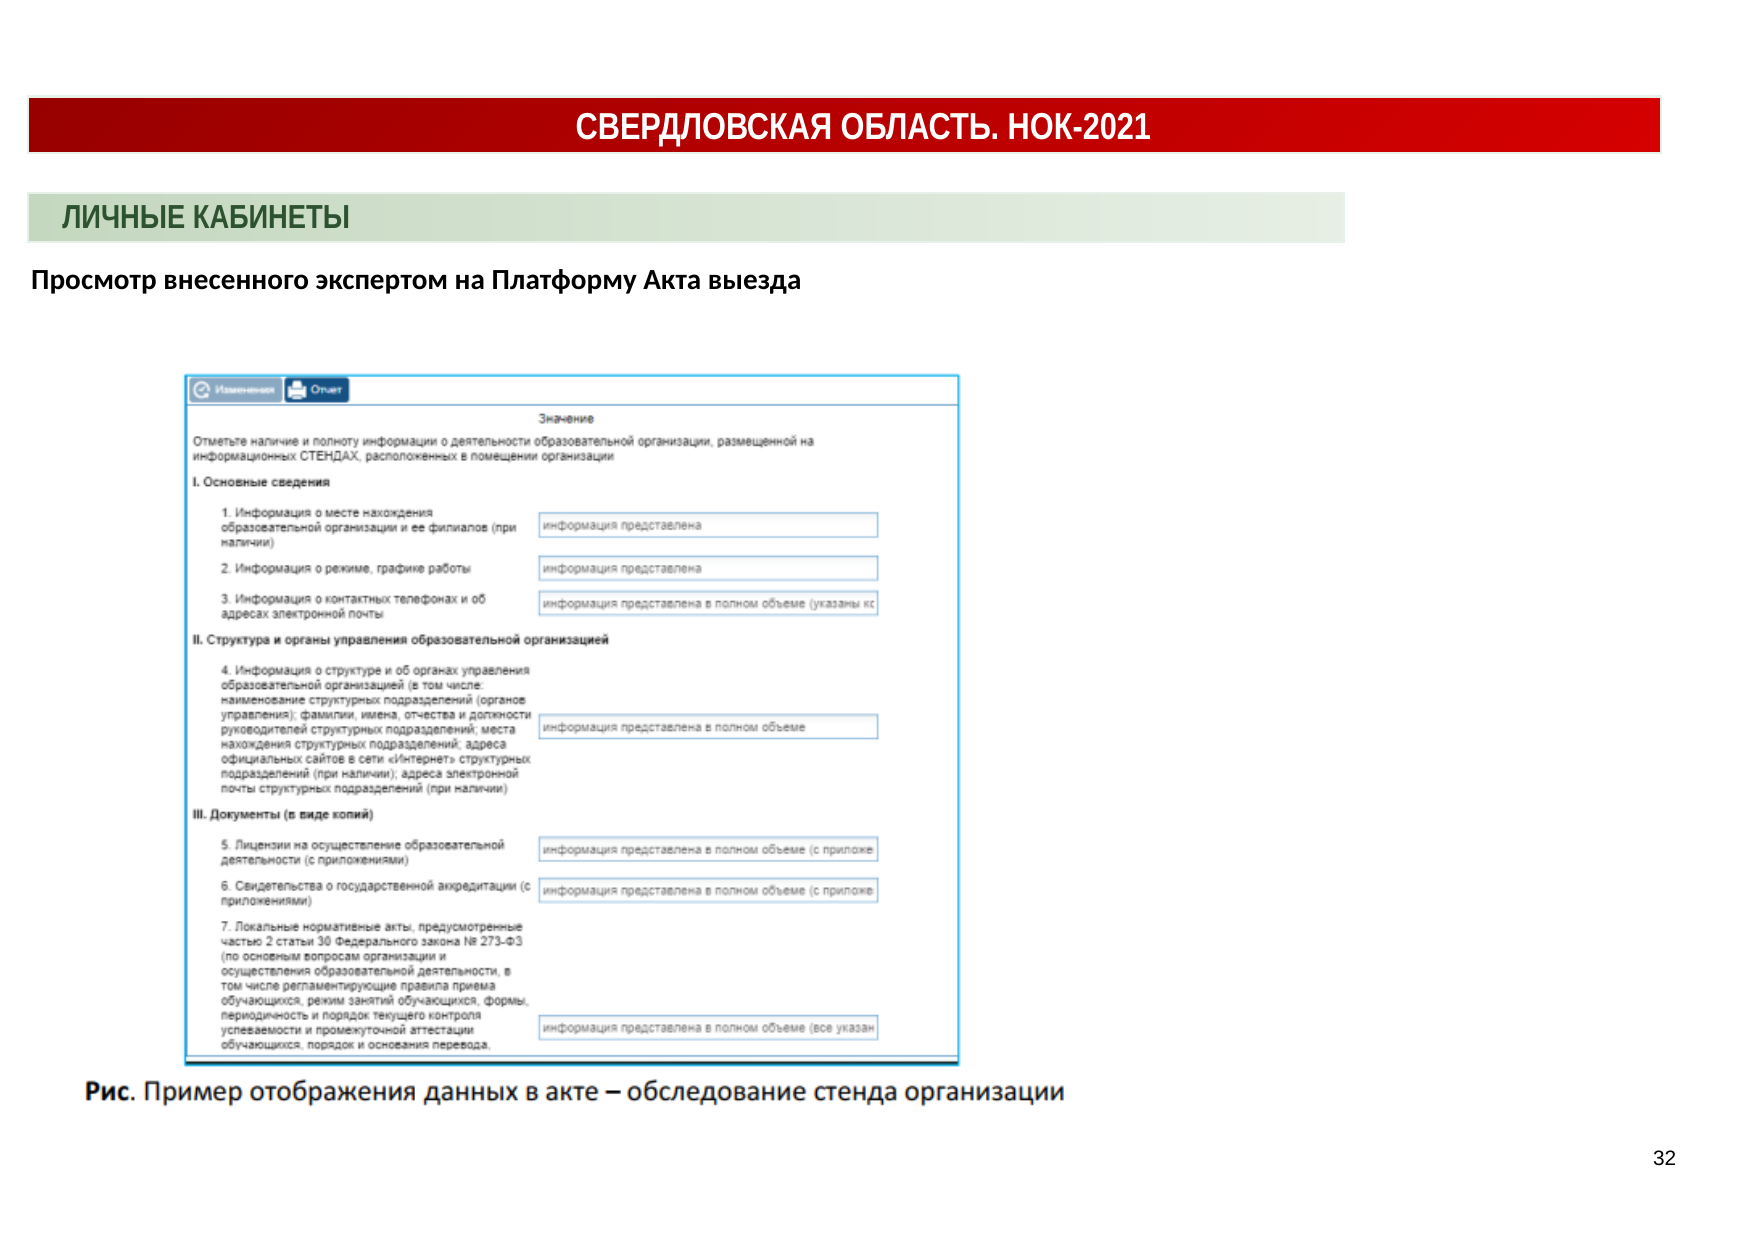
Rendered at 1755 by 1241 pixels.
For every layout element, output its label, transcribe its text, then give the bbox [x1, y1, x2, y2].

picture [43, 340, 1072, 1116]
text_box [27, 96, 1662, 154]
table_header Просмотр внесенного экспертом на Платформу Акта выезда [0, 257, 887, 307]
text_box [27, 192, 1344, 243]
slide_number 32 [1283, 1136, 1694, 1223]
